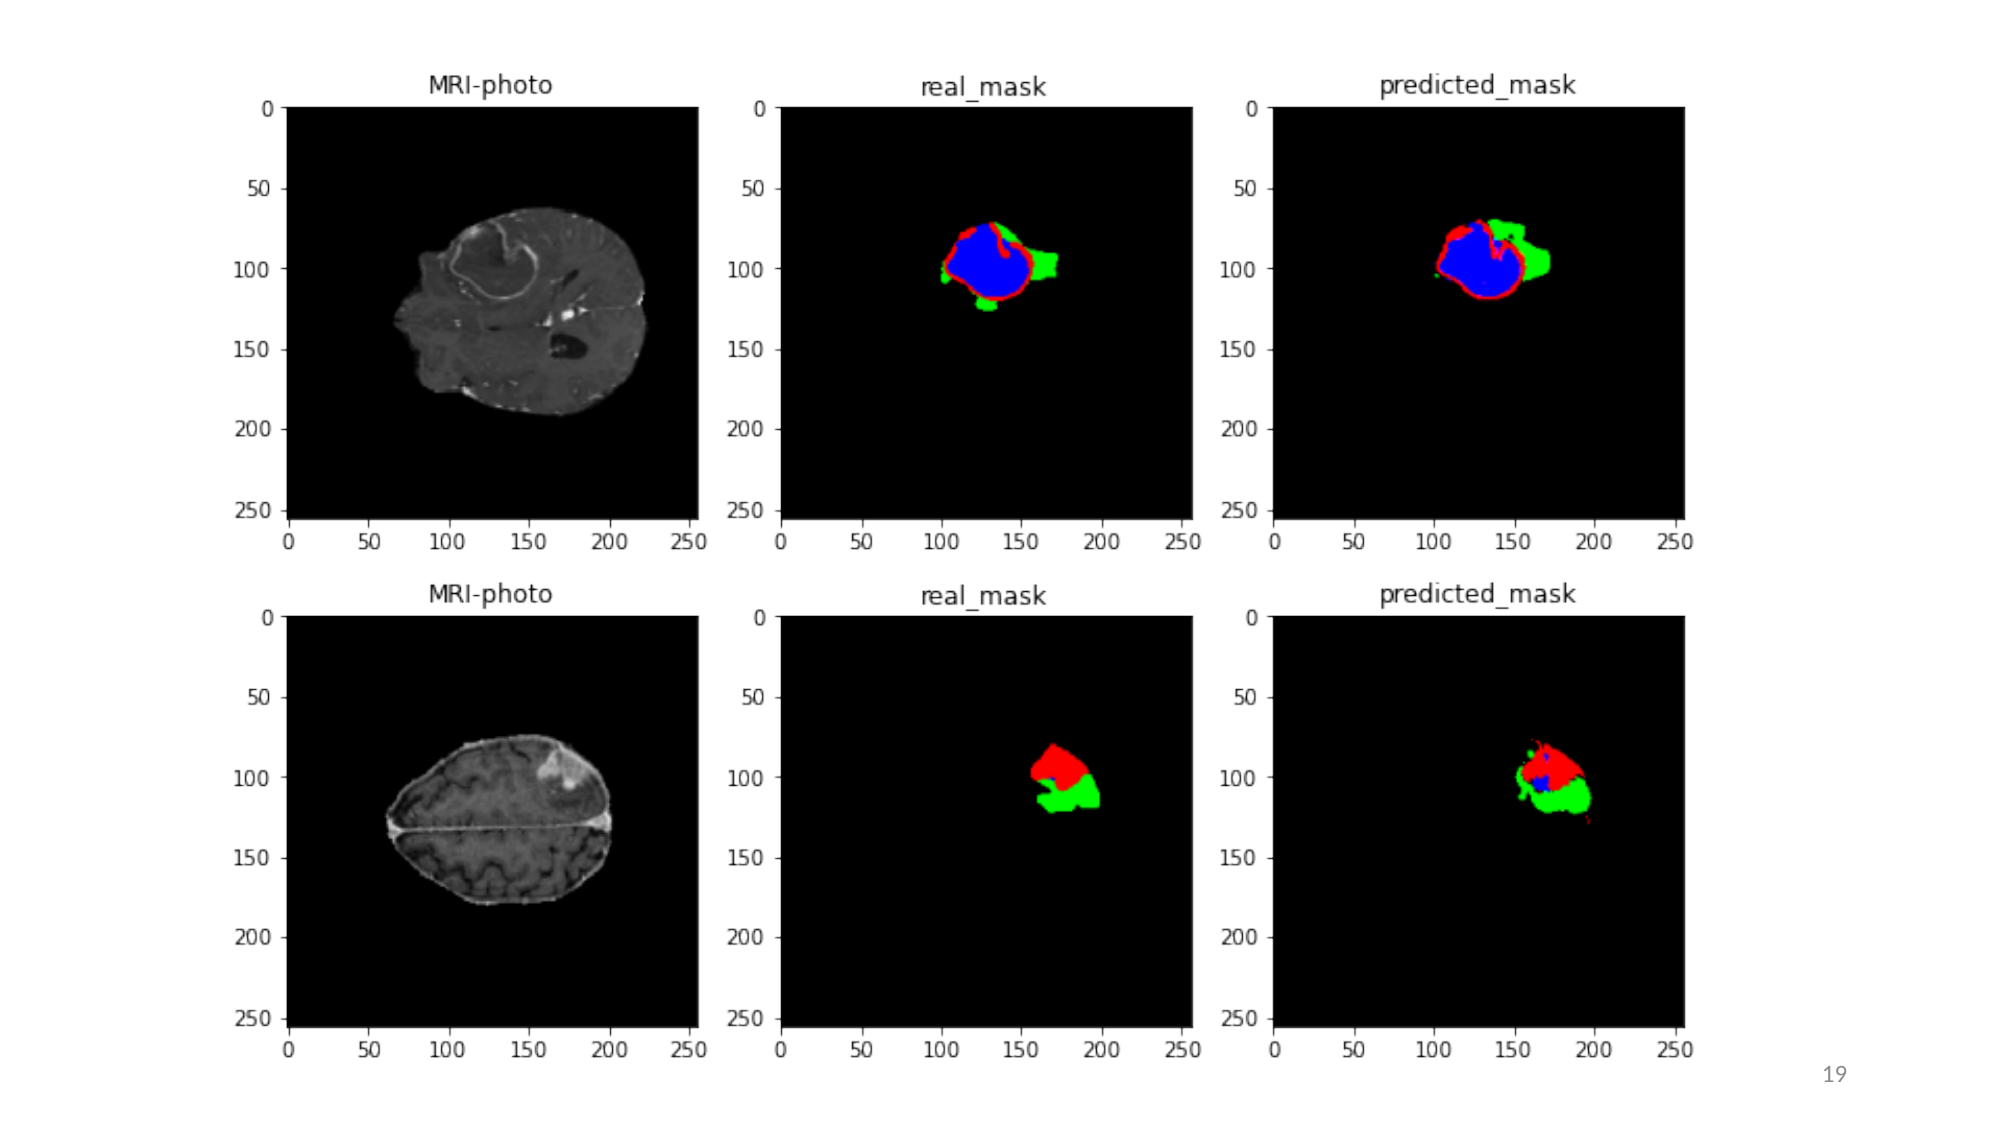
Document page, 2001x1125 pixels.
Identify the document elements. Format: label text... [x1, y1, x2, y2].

slide_number 19 [1412, 1042, 1863, 1103]
picture [218, 59, 1709, 1077]
